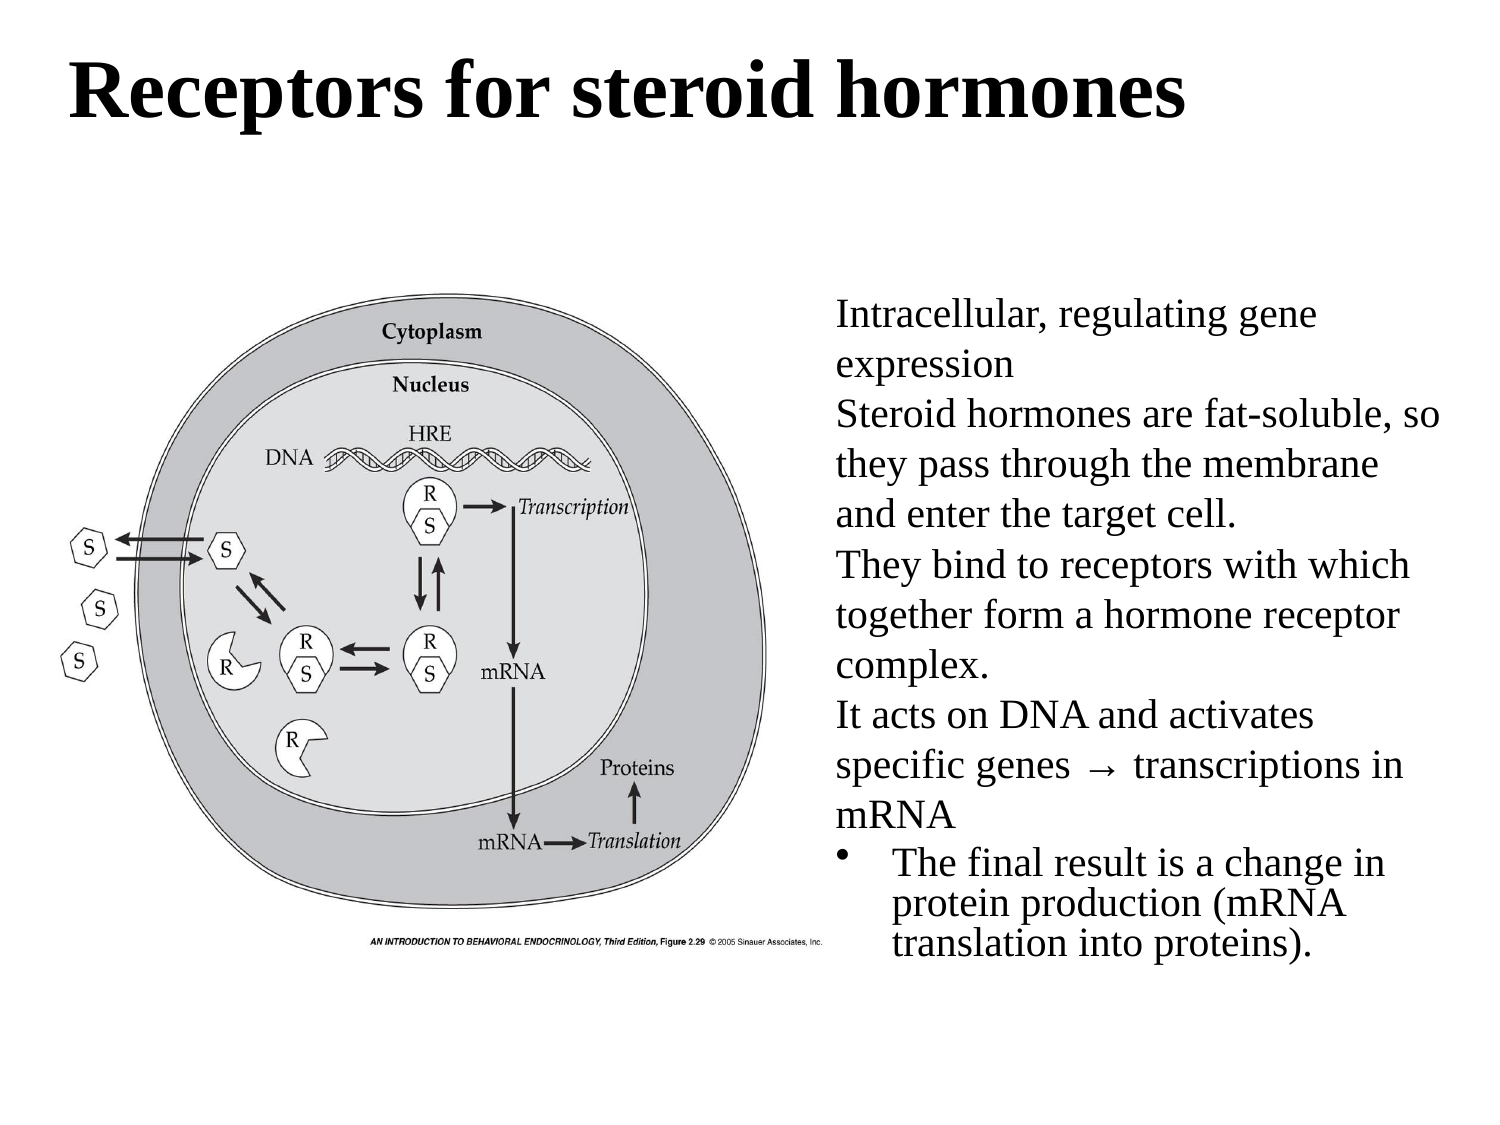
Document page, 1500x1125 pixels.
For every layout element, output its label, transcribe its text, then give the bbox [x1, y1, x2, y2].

title Receptors for steroid hormones [68, 33, 1431, 236]
picture [0, 278, 833, 955]
text_box [74, 30, 1425, 149]
text_box Intracellular, regulating gene expression Steroid hormones are fat-soluble, so they pass through the membrane and enter the target cell. They bind to receptors with which together form a hormone receptor complex. It acts on DNA and activates specific genes → transcriptions in mRNA The final result is a change in protein production (mRNA translation into proteins). [820, 278, 1459, 1125]
